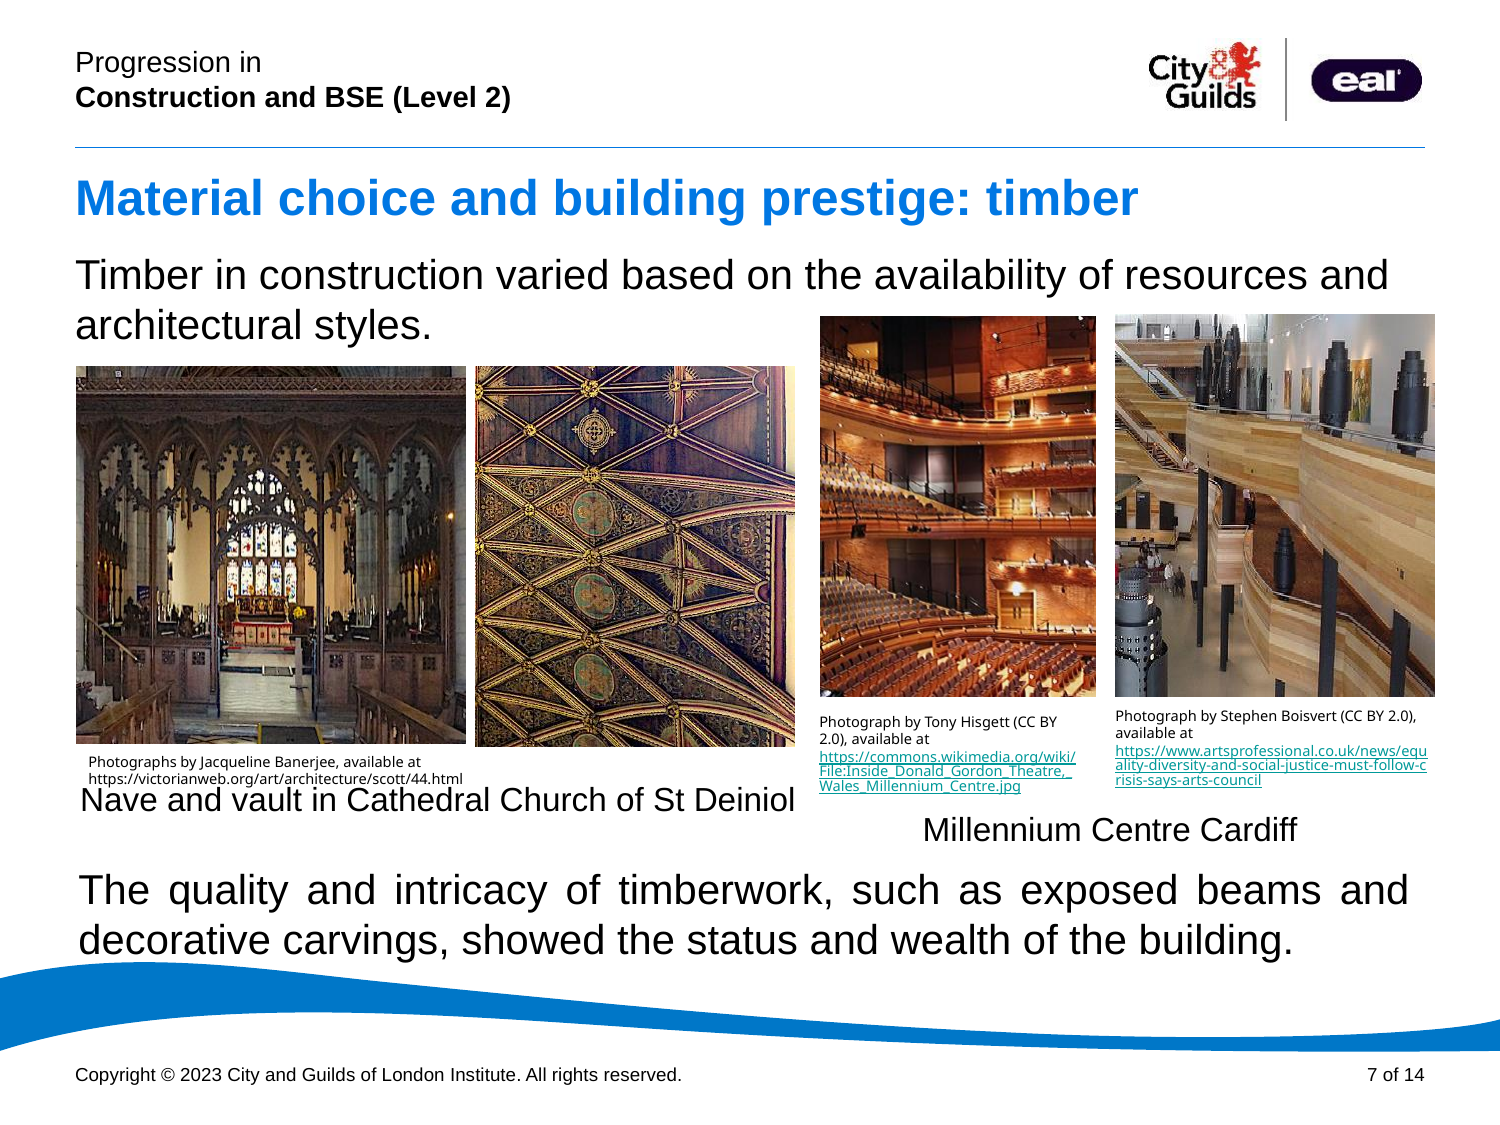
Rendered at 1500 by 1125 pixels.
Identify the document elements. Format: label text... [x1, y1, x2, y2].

picture [1149, 38, 1422, 121]
text_box Nave and vault in Cathedral Church of St Deiniol [56, 770, 821, 826]
picture [75, 366, 467, 744]
text_box Photographs by Jacqueline Banerjee, available at https://victorianweb.org/art/architecture/scott/44.html [73, 748, 775, 796]
list Timber in construction varied based on the availability of resources and architectural styles. [74, 247, 1426, 365]
text_box Millennium Centre Cardiff [907, 800, 1323, 855]
text_box Photograph by Stephen Boisvert (CC BY 2.0), available at https://www.artsprofessional.co.uk/news/equality-diversity-and-social-justice-must-follow-crisis-says-arts-council [1100, 699, 1444, 787]
picture [475, 366, 796, 748]
picture [820, 316, 1096, 698]
text_box The quality and intricacy of timberwork, such as exposed beams and decorative carvings, showed the status and wealth of the building. [63, 855, 1425, 970]
title Material choice and building prestige: timber [74, 165, 1426, 229]
picture [1114, 314, 1435, 698]
text_box Photograph by Tony Hisgett (CC BY 2.0), available at https://commons.wikimedia.org/wiki/File:Inside_Donald_Gordon_Theatre,_Wales_Millennium_Centre.jpg [804, 705, 1096, 793]
